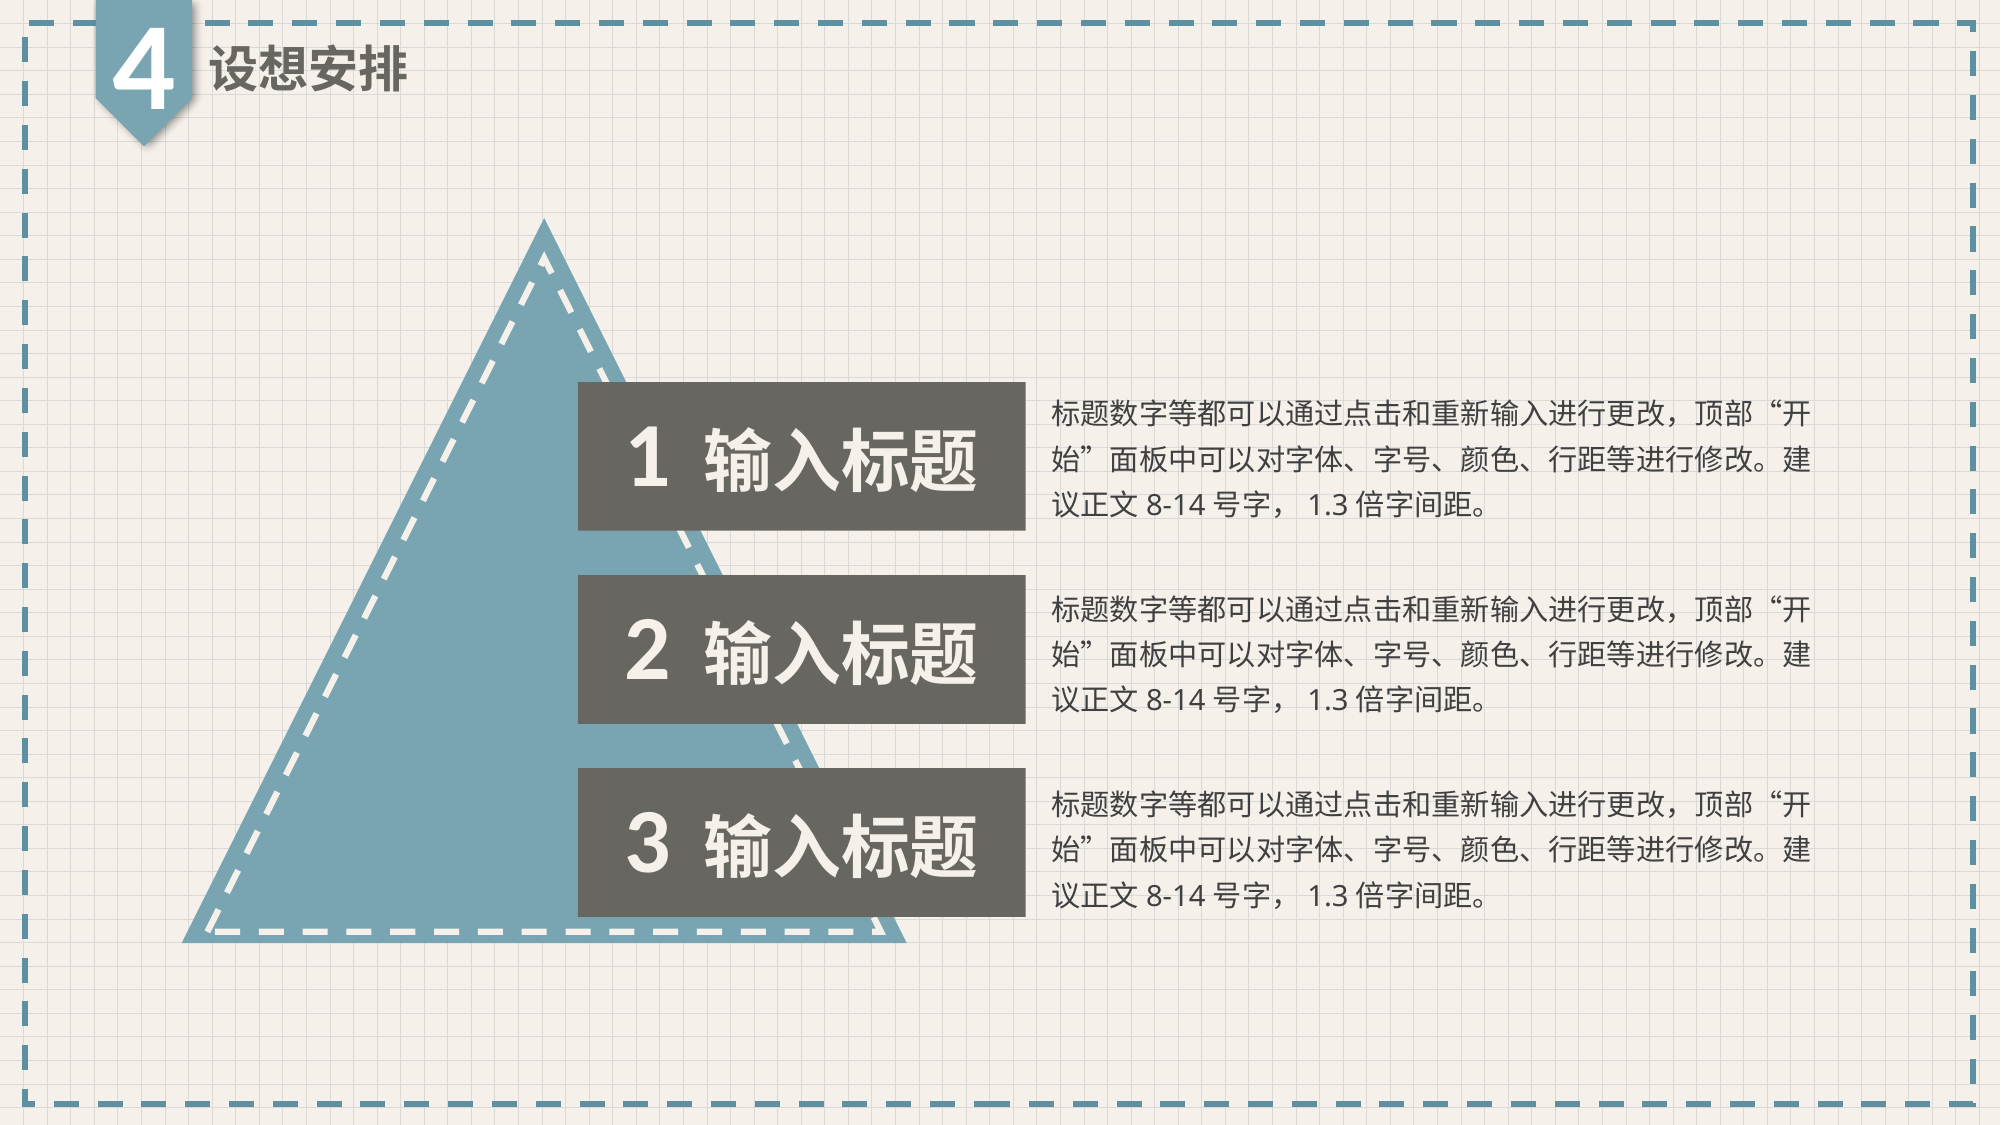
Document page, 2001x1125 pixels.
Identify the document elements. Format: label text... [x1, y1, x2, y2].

text_box 标题数字等都可以通过点击和重新输入进行更改，顶部“开始”面板中可以对字体、字号、颜色、行距等进行修改。建议正文8-14号字，1.3倍字间距。 [1036, 768, 1843, 920]
text_box 标题数字等都可以通过点击和重新输入进行更改，顶部“开始”面板中可以对字体、字号、颜色、行距等进行修改。建议正文8-14号字，1.3倍字间距。 [1036, 573, 1843, 724]
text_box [181, 217, 1026, 944]
text_box 4 [97, 0, 191, 142]
text_box [138, 142, 150, 148]
text_box 设想安排 [200, 30, 424, 105]
text_box 标题数字等都可以通过点击和重新输入进行更改，顶部“开始”面板中可以对字体、字号、颜色、行距等进行修改。建议正文8-14号字，1.3倍字间距。 [1036, 377, 1843, 529]
